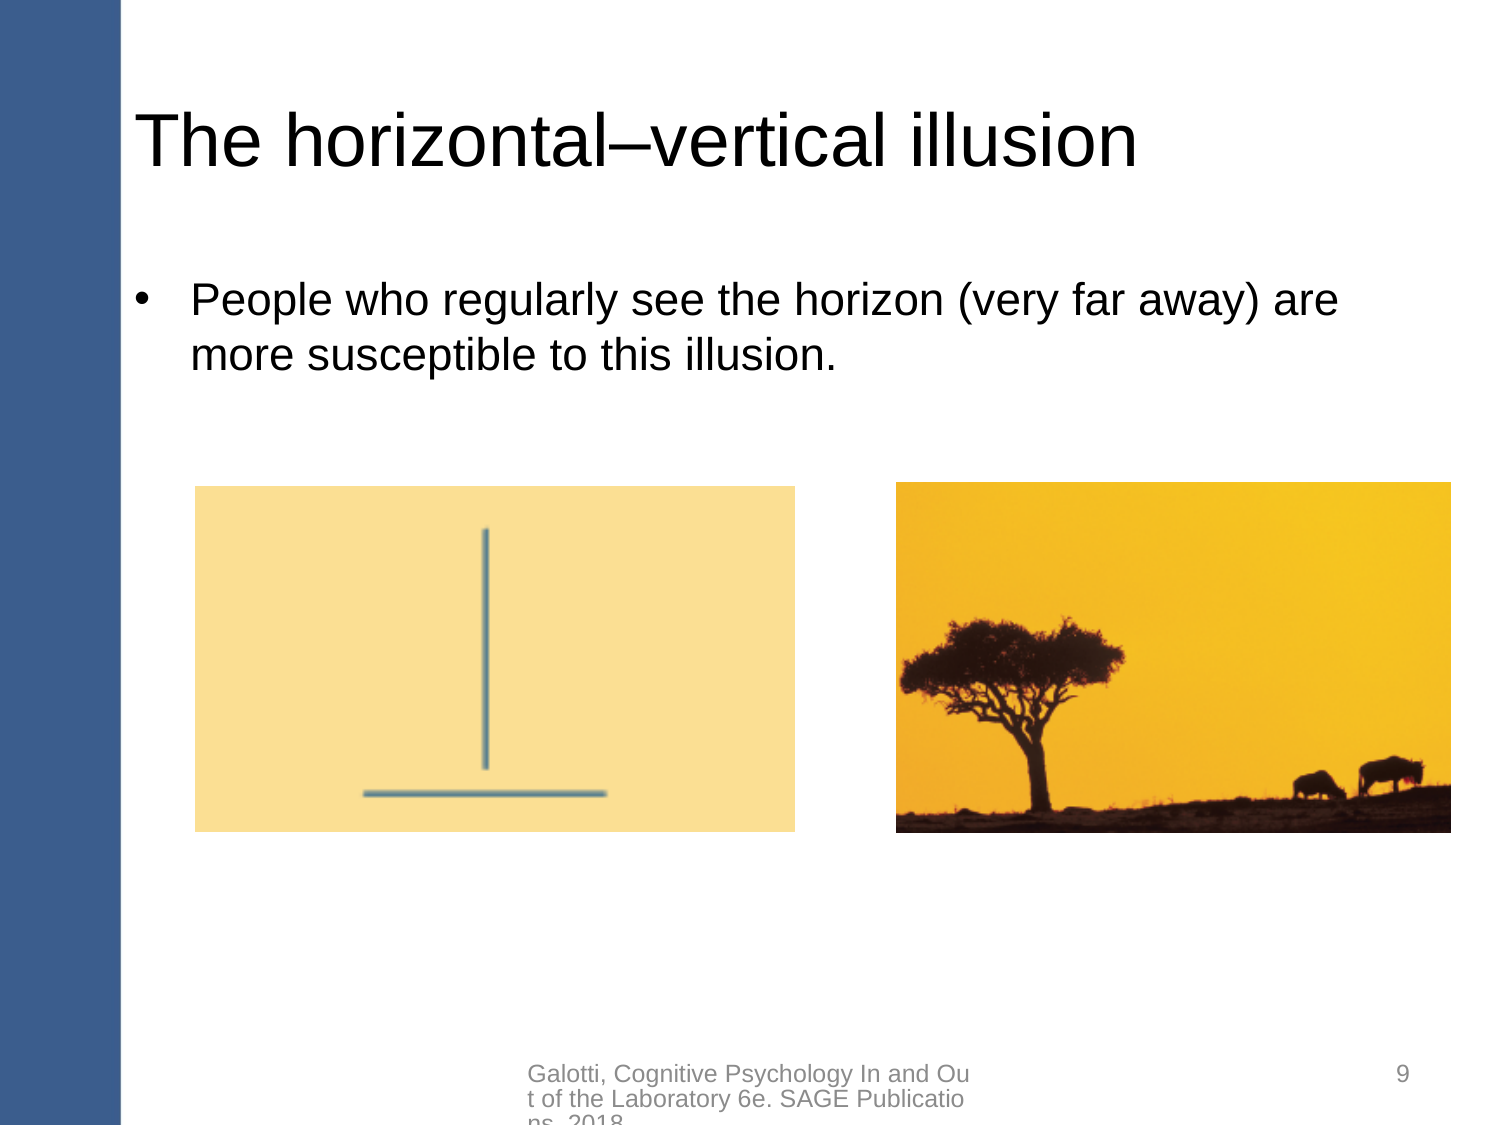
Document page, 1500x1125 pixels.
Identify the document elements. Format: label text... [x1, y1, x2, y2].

title The horizontal–vertical illusion [119, 42, 1470, 230]
list People who regularly see the horizon (very far away) are more susceptible to this illusion. [119, 262, 1470, 1005]
footer Galotti, Cognitive Psychology In and Out of the Laboratory 6e. SAGE Publications, 2018. [512, 1042, 988, 1103]
picture [0, 0, 1500, 1125]
slide_number 9 [1074, 1042, 1425, 1103]
